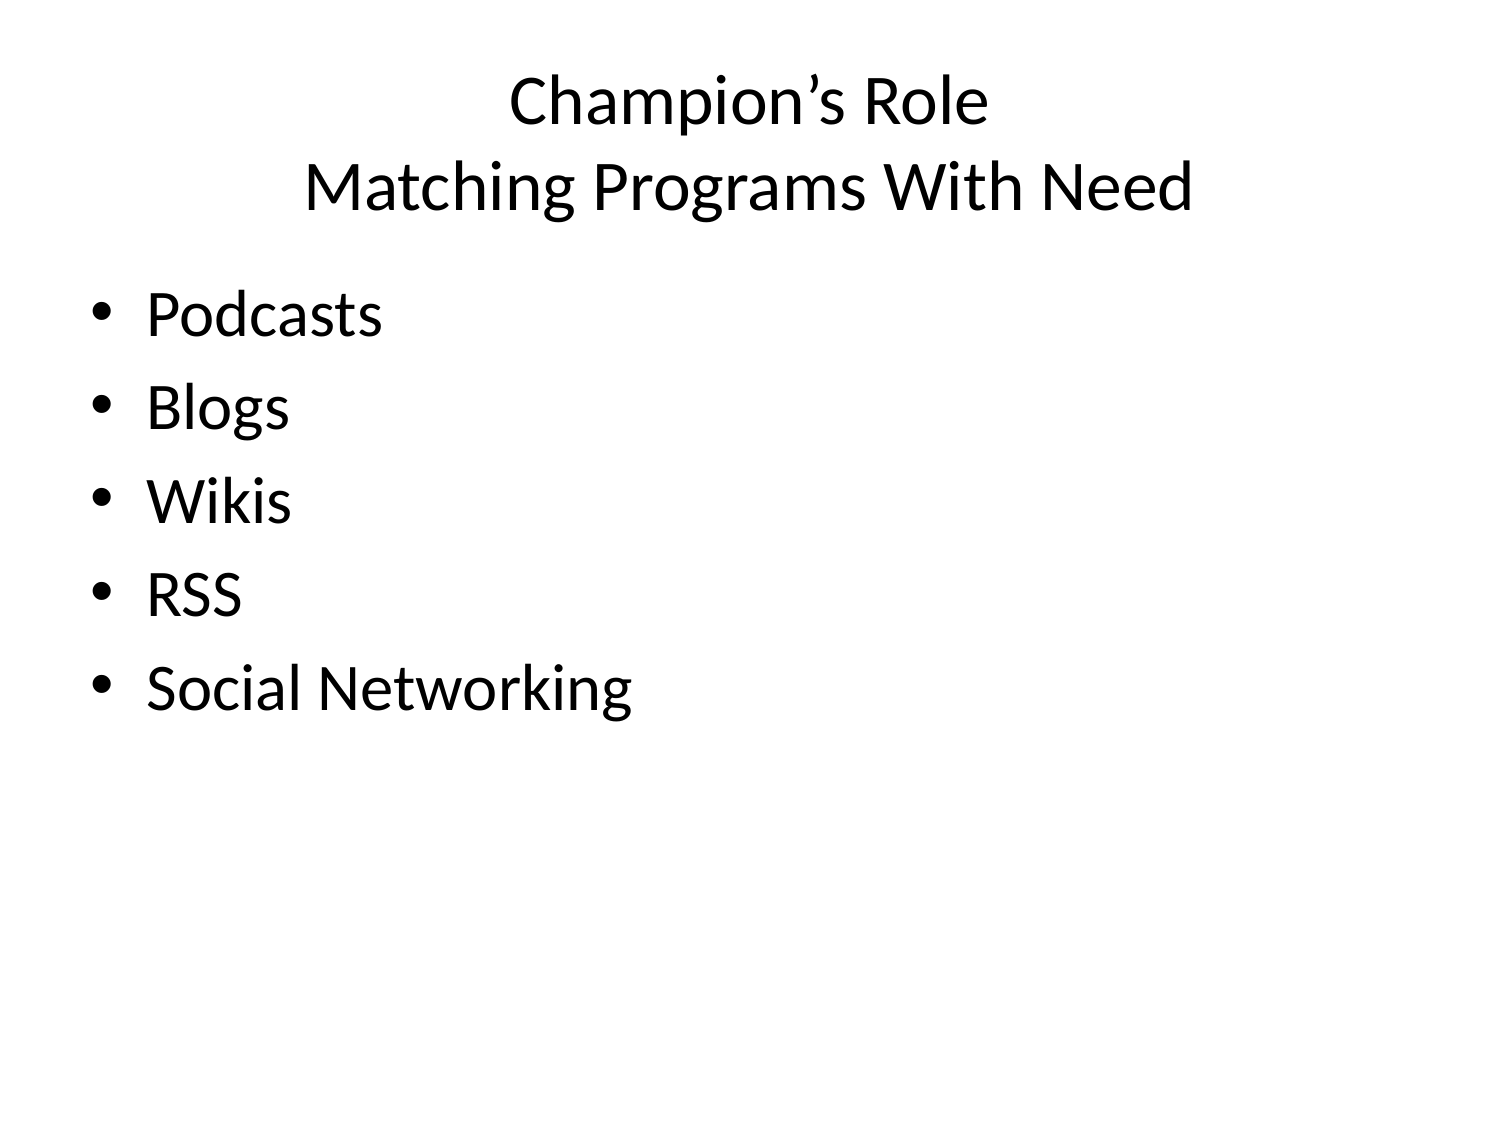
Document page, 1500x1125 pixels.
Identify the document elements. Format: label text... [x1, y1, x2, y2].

title Champion’s Role Matching Programs With Need [75, 45, 1425, 233]
list Podcasts Blogs Wikis RSS Social Networking [75, 262, 1425, 1005]
